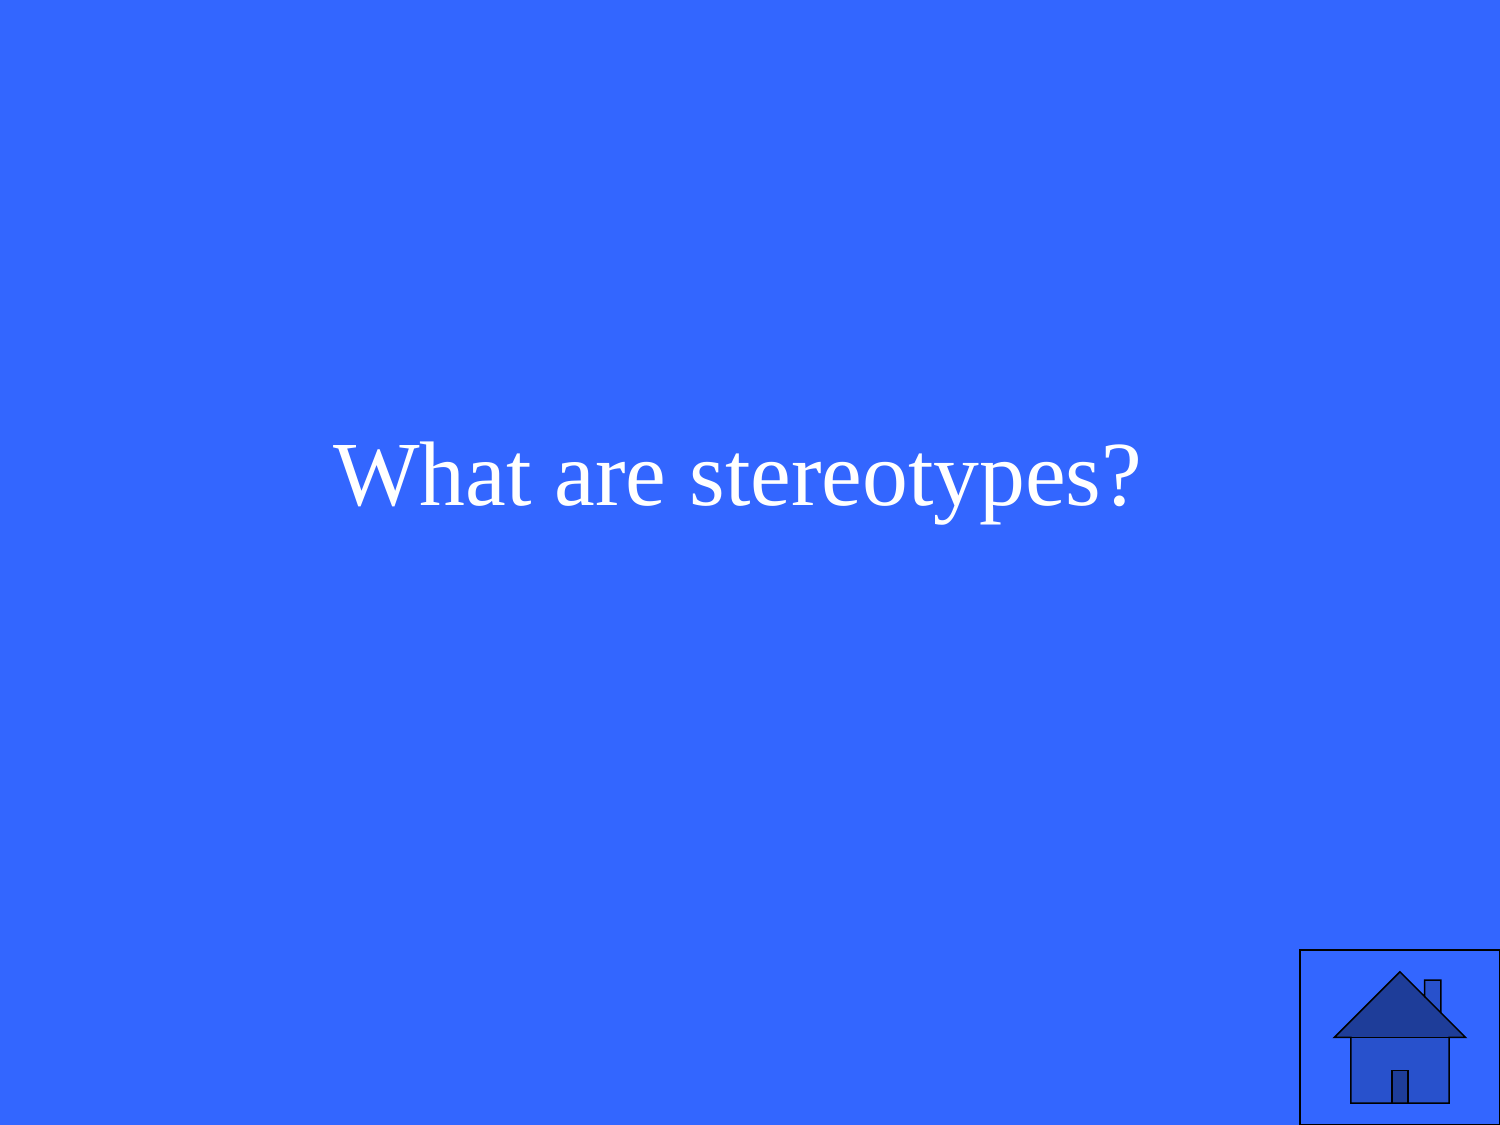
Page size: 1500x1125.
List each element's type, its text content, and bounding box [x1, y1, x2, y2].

title What are stereotypes? [112, 374, 1388, 563]
text_box [1299, 950, 1500, 1125]
